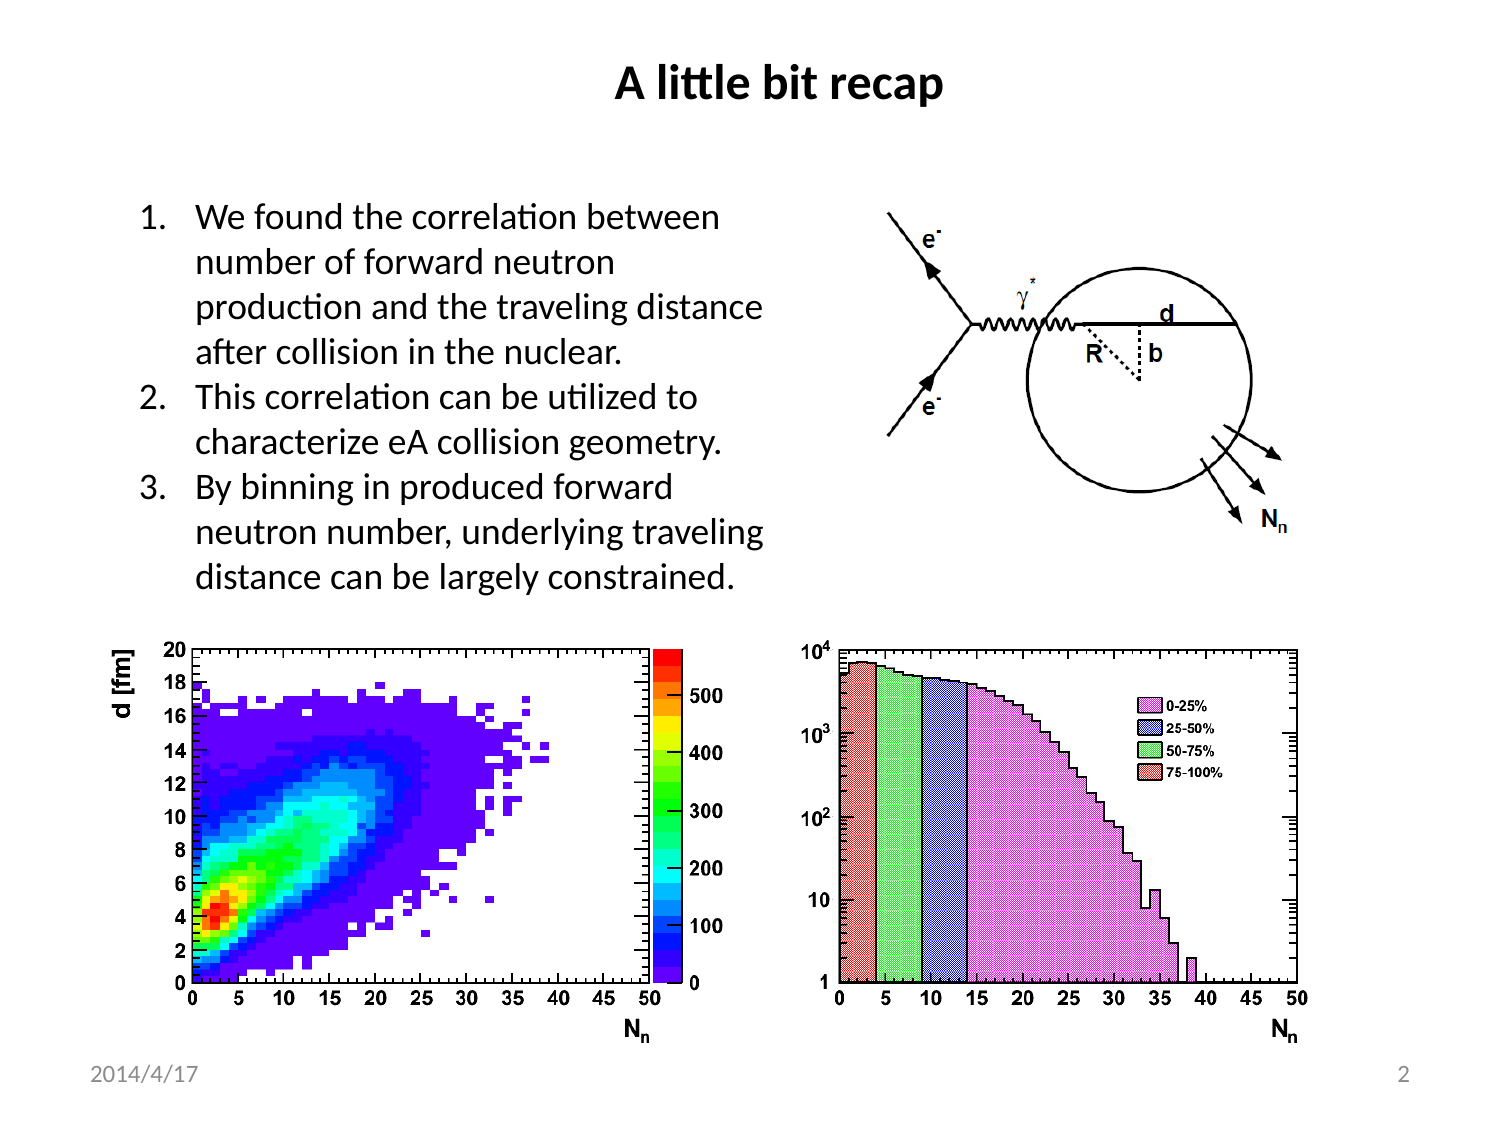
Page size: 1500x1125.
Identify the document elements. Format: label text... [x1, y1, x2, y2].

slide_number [75, 1042, 425, 1103]
text_box We found the correlation between number of forward neutron production and the traveling distance after collision in the nuclear. This correlation can be utilized to characterize eA collision geometry. By binning in produced forward neutron number, underlying traveling distance can be largely constrained. [123, 184, 786, 605]
picture [100, 626, 739, 1047]
slide_number 2 [1074, 1042, 1425, 1103]
text_box A little bit recap [312, 42, 1247, 118]
picture [856, 177, 1367, 540]
picture [761, 621, 1334, 1048]
